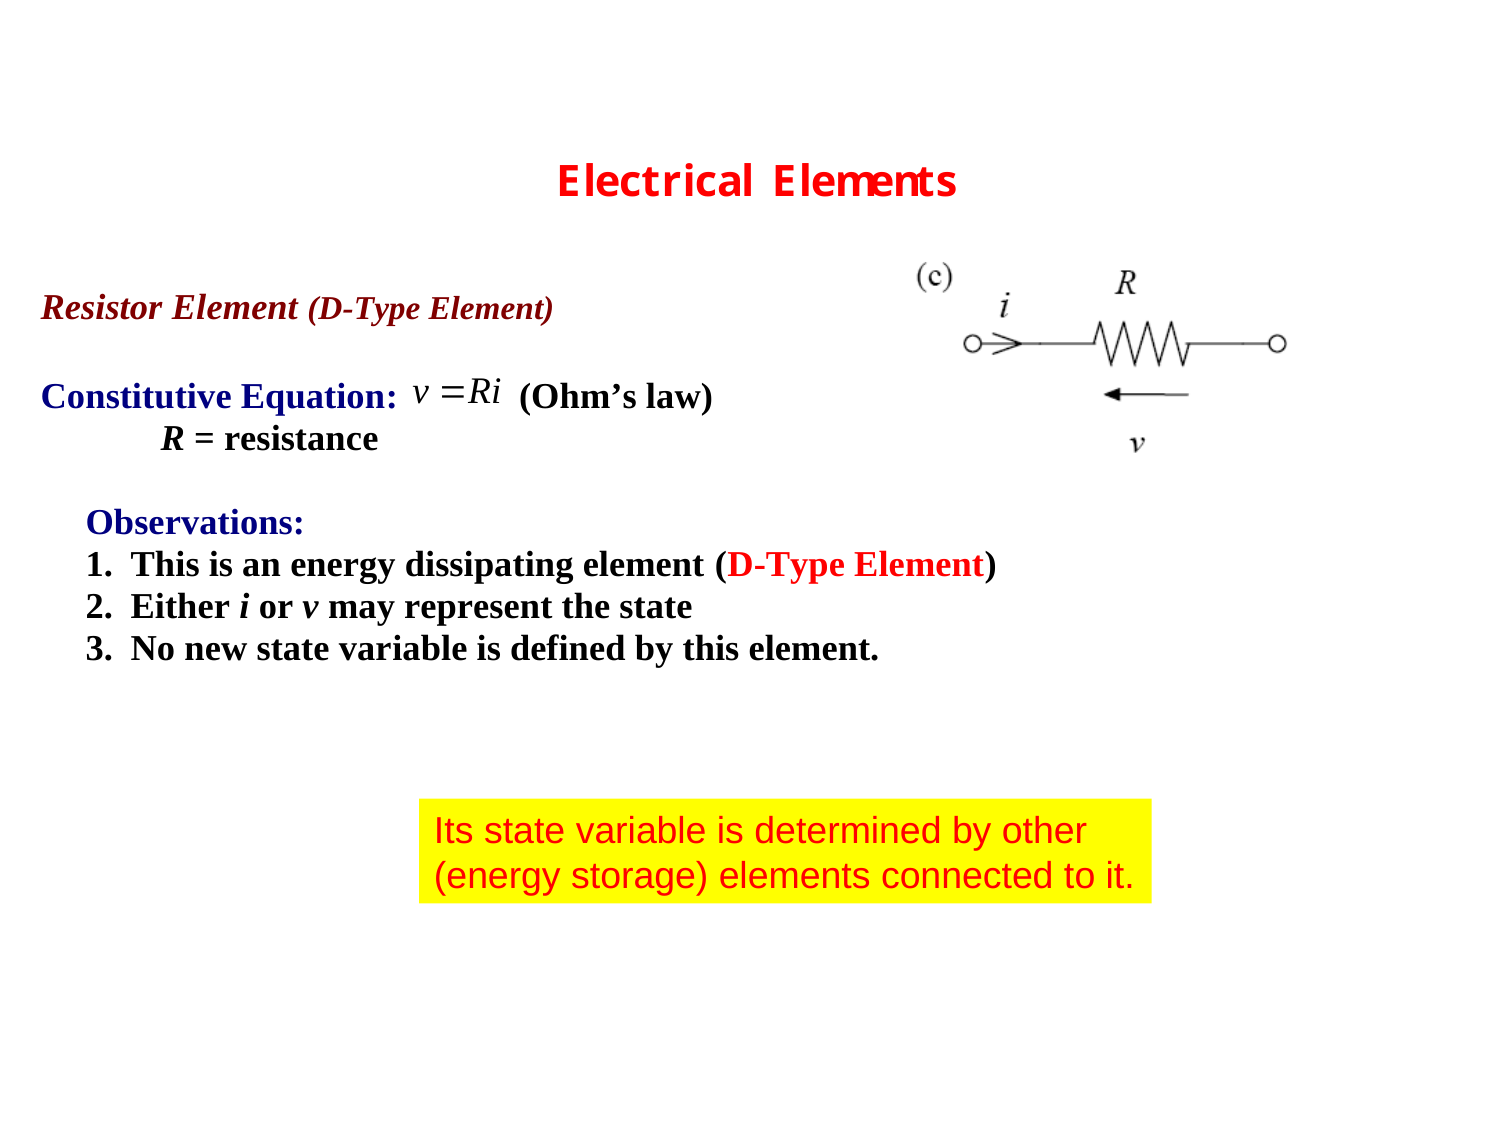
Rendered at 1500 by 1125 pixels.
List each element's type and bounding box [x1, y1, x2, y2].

picture [903, 243, 1313, 475]
text_box [40, 148, 1473, 937]
